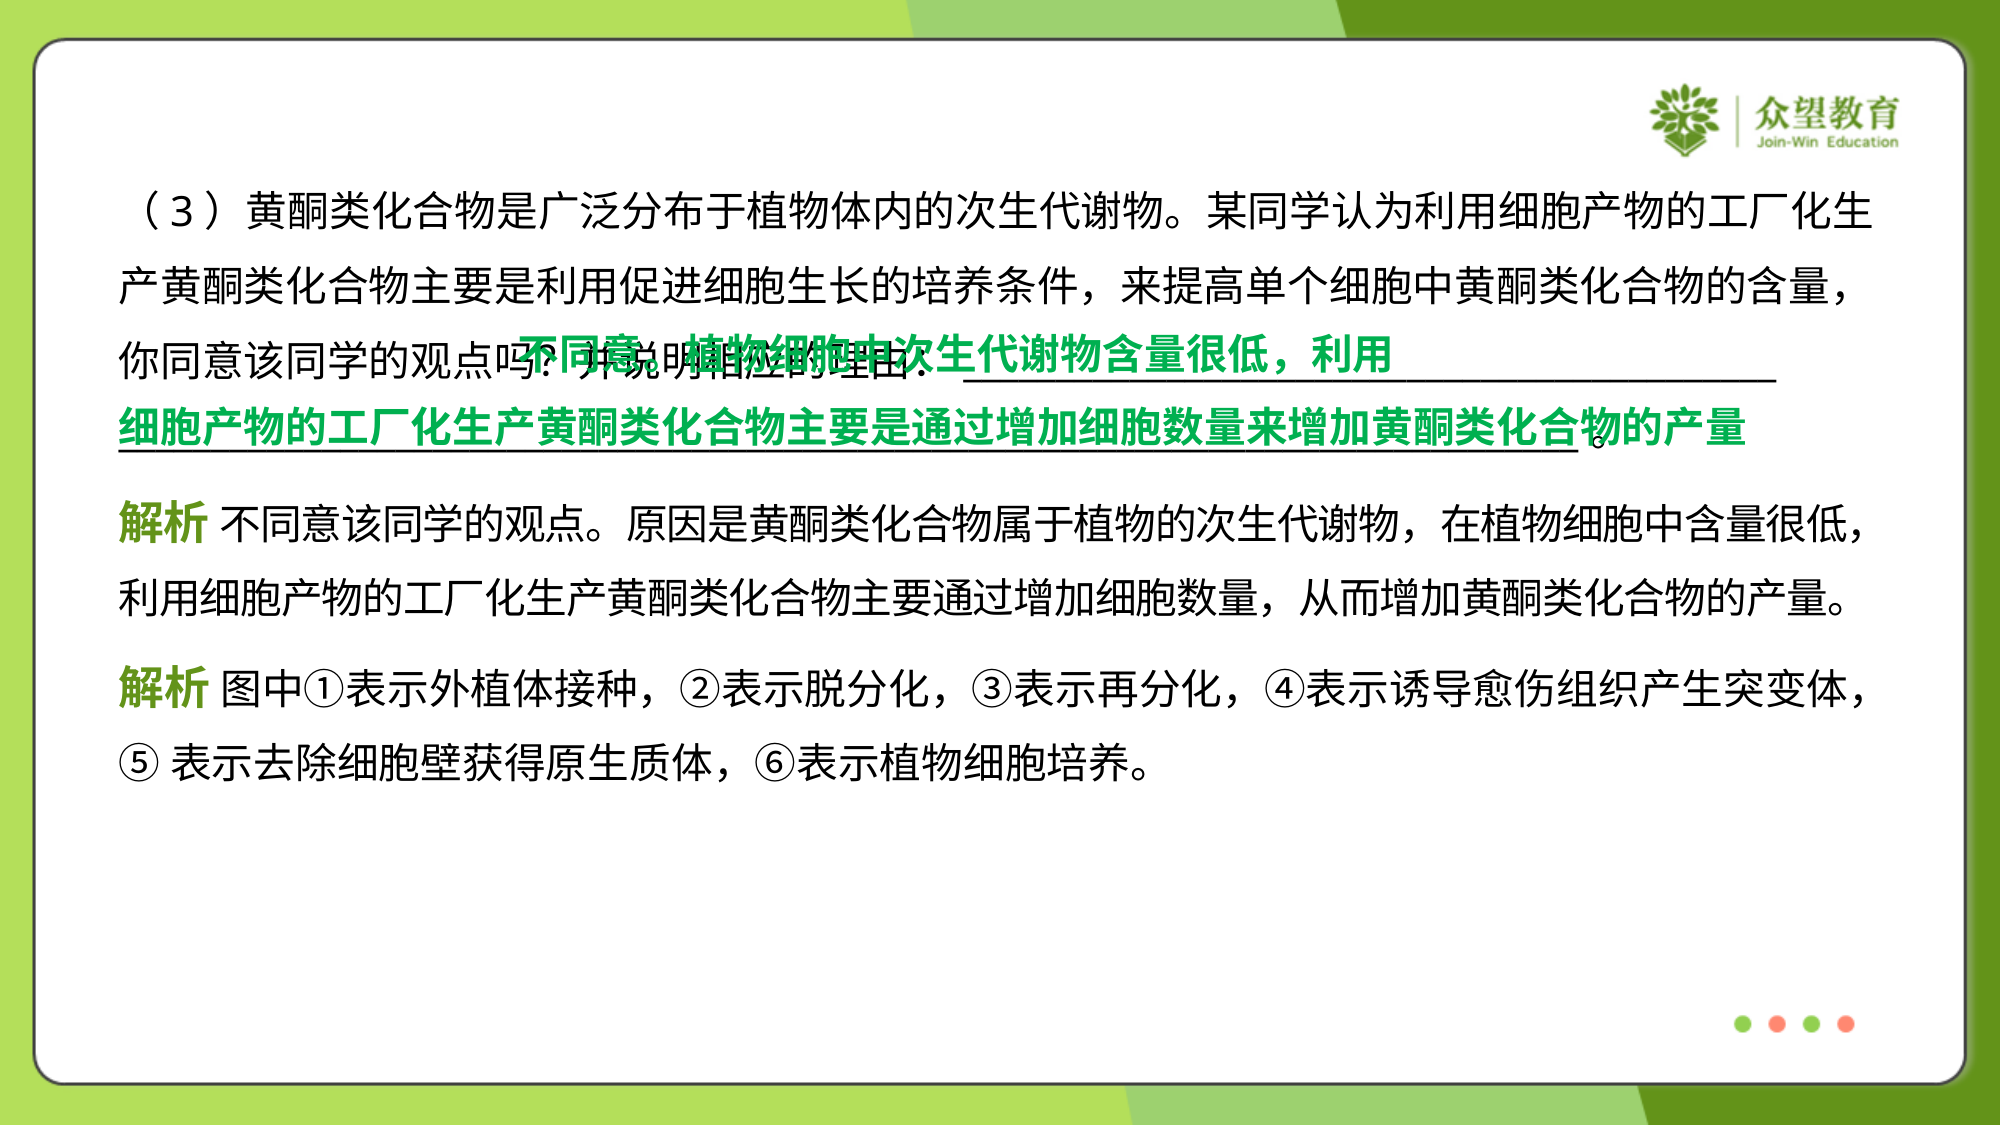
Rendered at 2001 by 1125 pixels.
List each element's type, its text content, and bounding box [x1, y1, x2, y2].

picture [0, 0, 2000, 1125]
text_box （3）黄酮类化合物是广泛分布于植物体内的次生代谢物。某同学认为利用细胞产物的工厂化生 产黄酮类化合物主要是利用促进细胞生长的培养条件，来提高单个细胞中黄酮类化合物的含量， 你同意该同学的观点吗？并说明相应的理由：____________________________________________ _______________________________________________________________________________。 [118, 159, 1883, 448]
text_box 解析 不同意该同学的观点。原因是黄酮类化合物属于植物的次生代谢物，在植物细胞中含量很低， 利用细胞产物的工厂化生产黄酮类化合物主要通过增加细胞数量，从而增加黄酮类化合物的产量。 [118, 465, 1883, 615]
text_box 不同意。植物细胞中次生代谢物含量很低，利用 细胞产物的工厂化生产黄酮类化合物主要是通过增加细胞数量来增加黄酮类化合物的产量 [118, 303, 1882, 444]
text_box 解析 图中①表示外植体接种，②表示脱分化，③表示再分化，④表示诱导愈伤组织产生突变体， ⑤表示去除细胞壁获得原生质体，⑥表示植物细胞培养。 [118, 630, 1883, 780]
